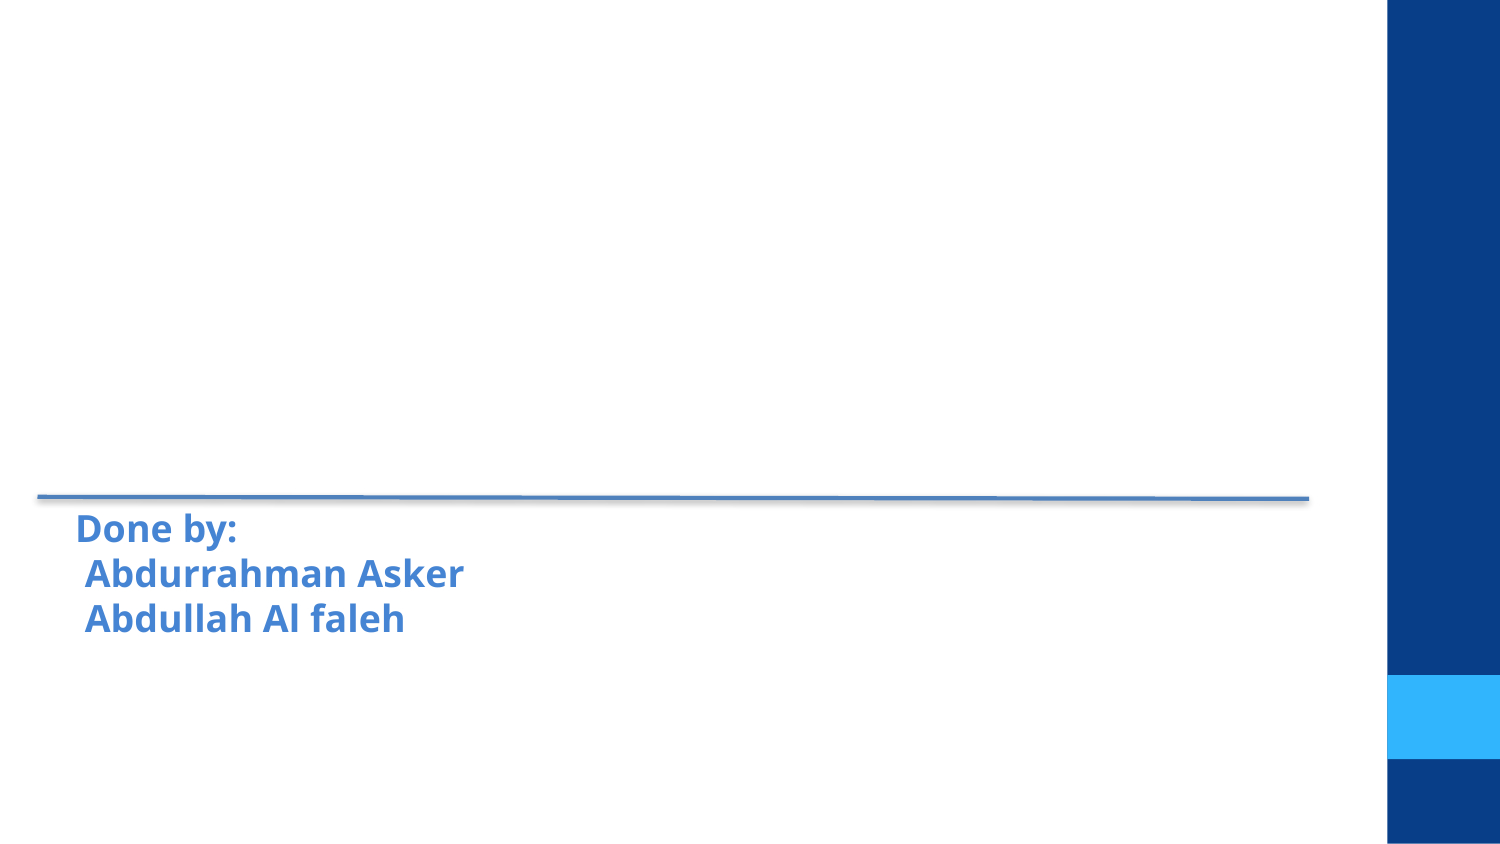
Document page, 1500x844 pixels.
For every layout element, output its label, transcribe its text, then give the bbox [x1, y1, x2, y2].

list Done by: Abdurrahman Asker Abdullah Al faleh [75, 505, 1325, 788]
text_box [37, 496, 1310, 500]
